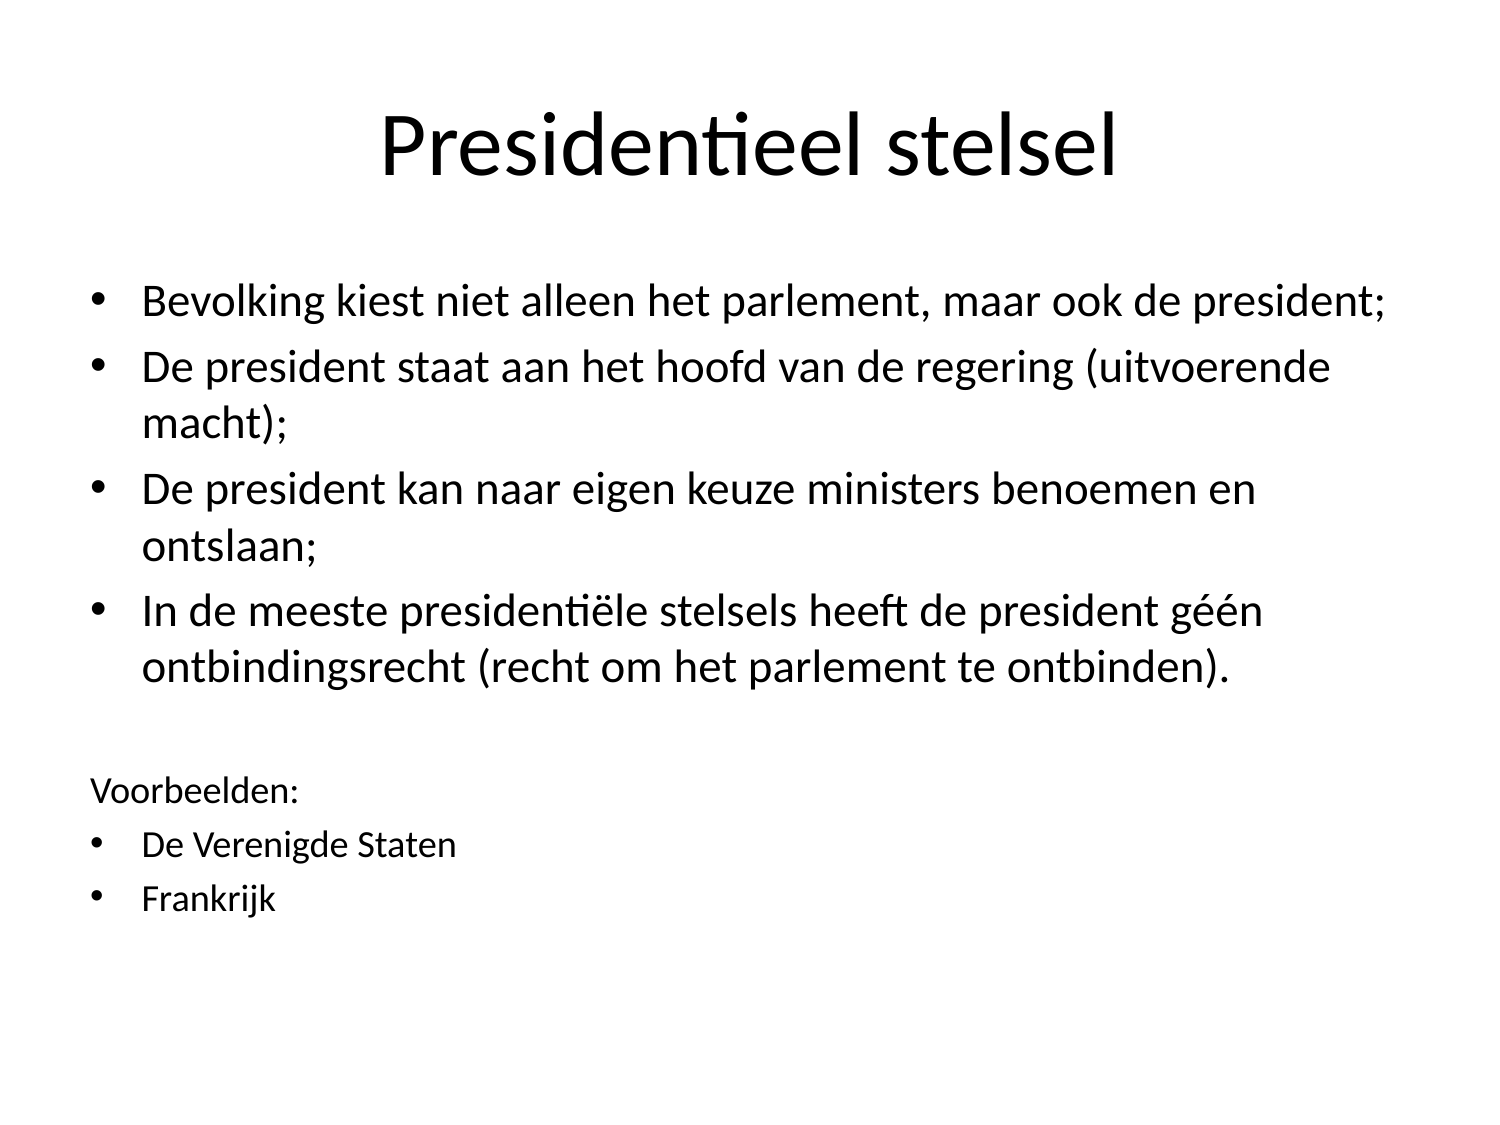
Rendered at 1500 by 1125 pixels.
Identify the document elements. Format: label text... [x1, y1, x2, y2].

list Bevolking kiest niet alleen het parlement, maar ook de president; De president staat aan het hoofd van de regering (uitvoerende macht); De president kan naar eigen keuze ministers benoemen en ontslaan; In de meeste presidentiële stelsels heeft de president géén ontbindingsrecht (recht om het parlement te ontbinden). Voorbeelden: De Verenigde Staten Frankrijk [75, 262, 1425, 1005]
title Presidentieel stelsel [75, 45, 1425, 233]
